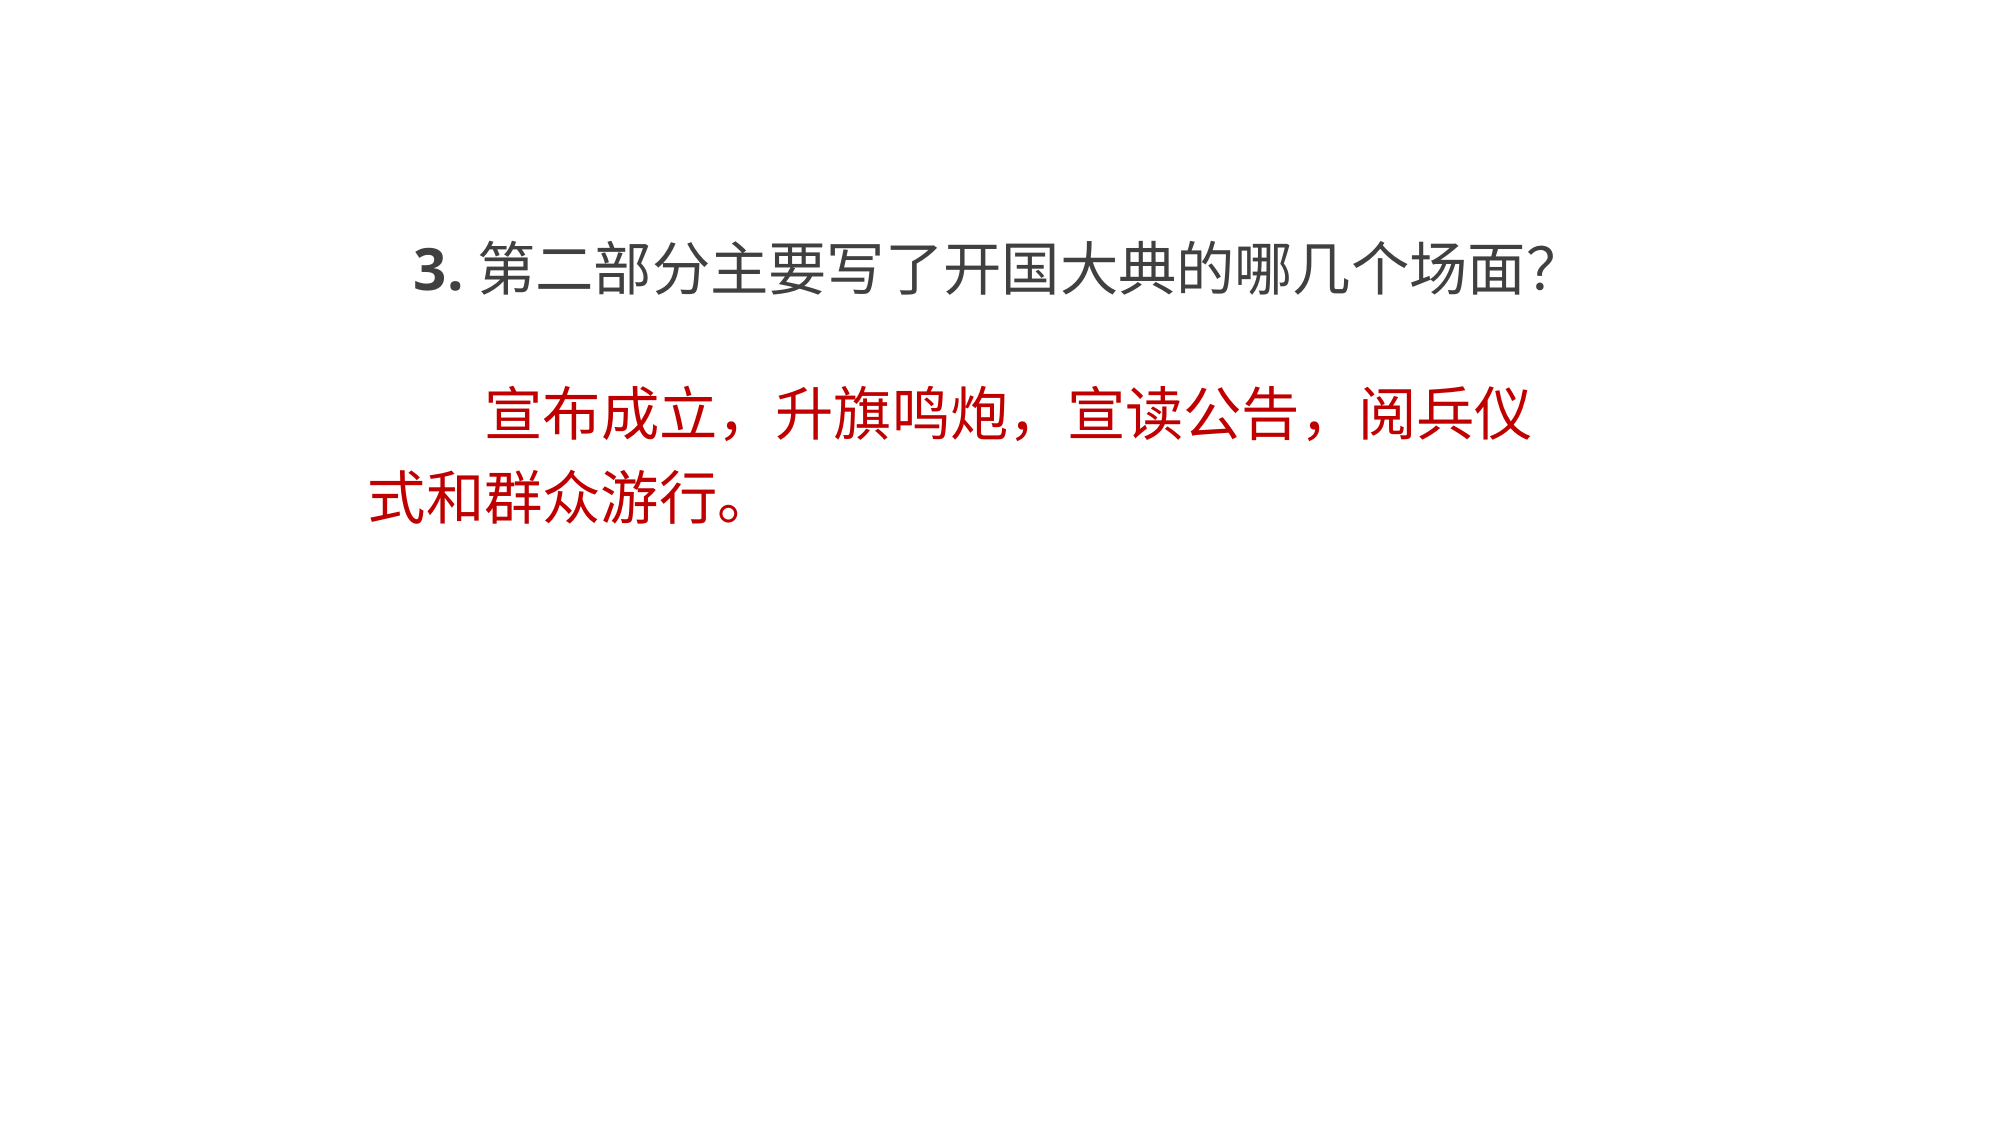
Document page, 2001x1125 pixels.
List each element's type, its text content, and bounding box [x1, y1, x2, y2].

list 3.第二部分主要写了开国大典的哪几个场面？ [353, 233, 1647, 357]
text_box 宣布成立，升旗鸣炮，宣读公告，阅兵仪式和群众游行。 [353, 356, 1584, 539]
